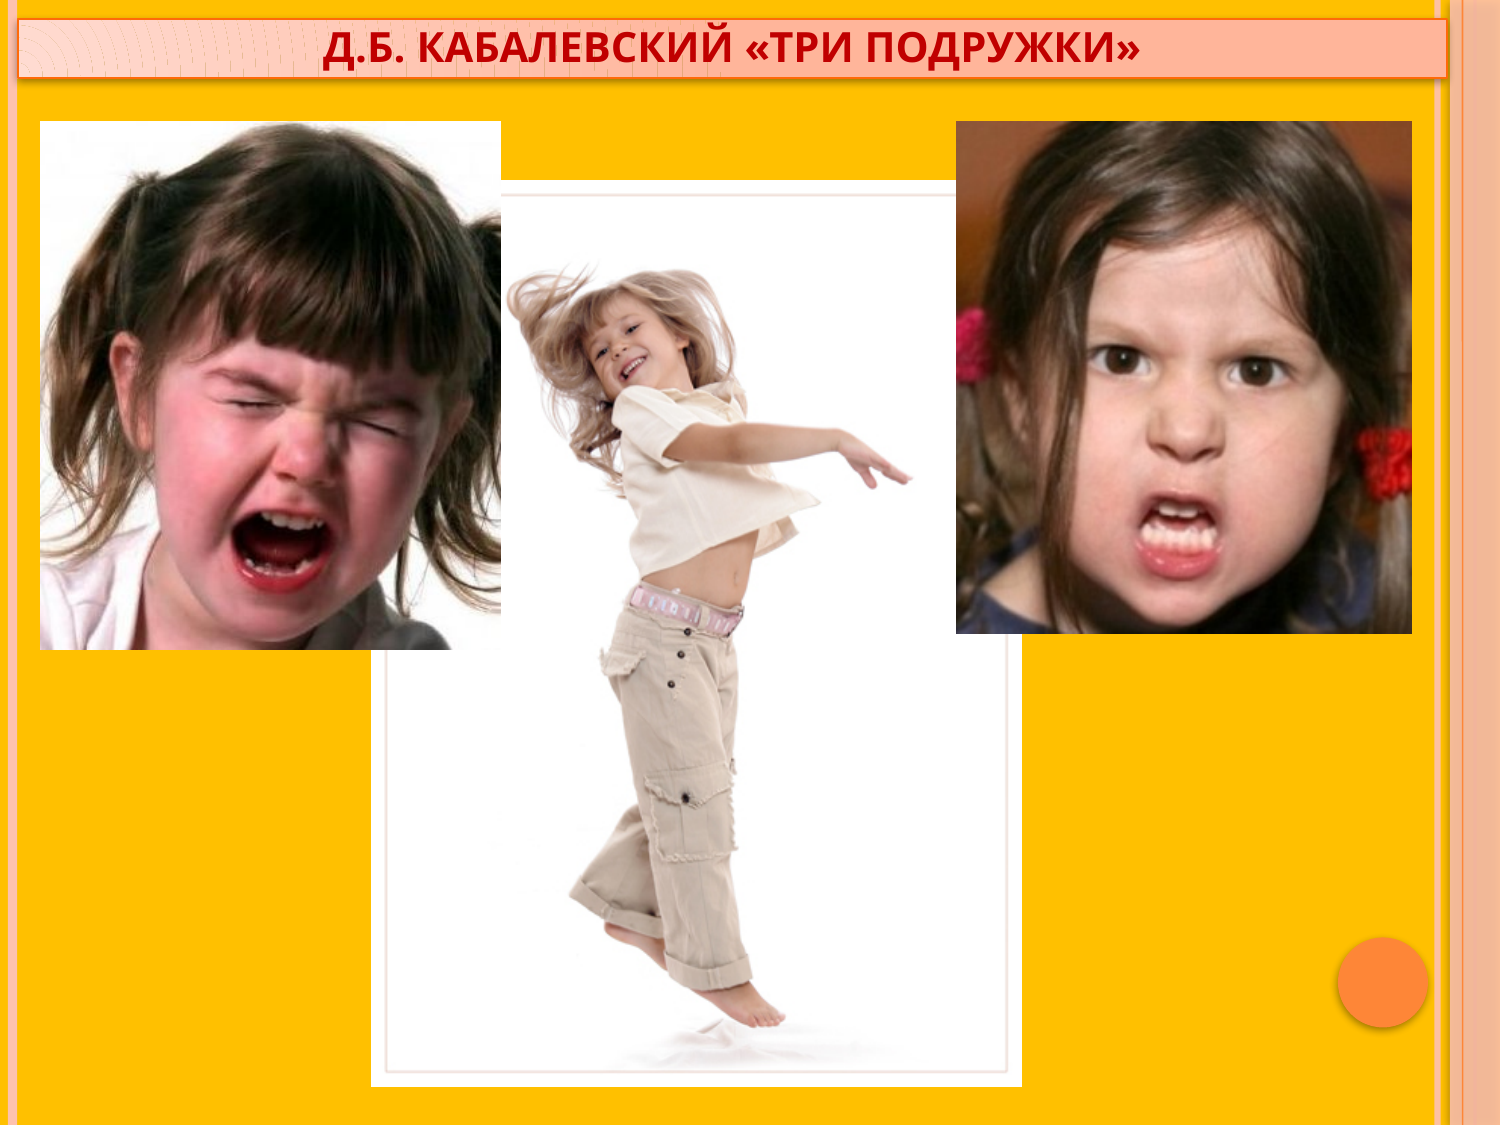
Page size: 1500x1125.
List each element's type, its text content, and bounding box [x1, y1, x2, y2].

picture [956, 120, 1412, 634]
picture [39, 120, 502, 650]
title Д.Б. Кабалевский «Три подружки» [17, 18, 1448, 79]
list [371, 179, 1023, 1088]
